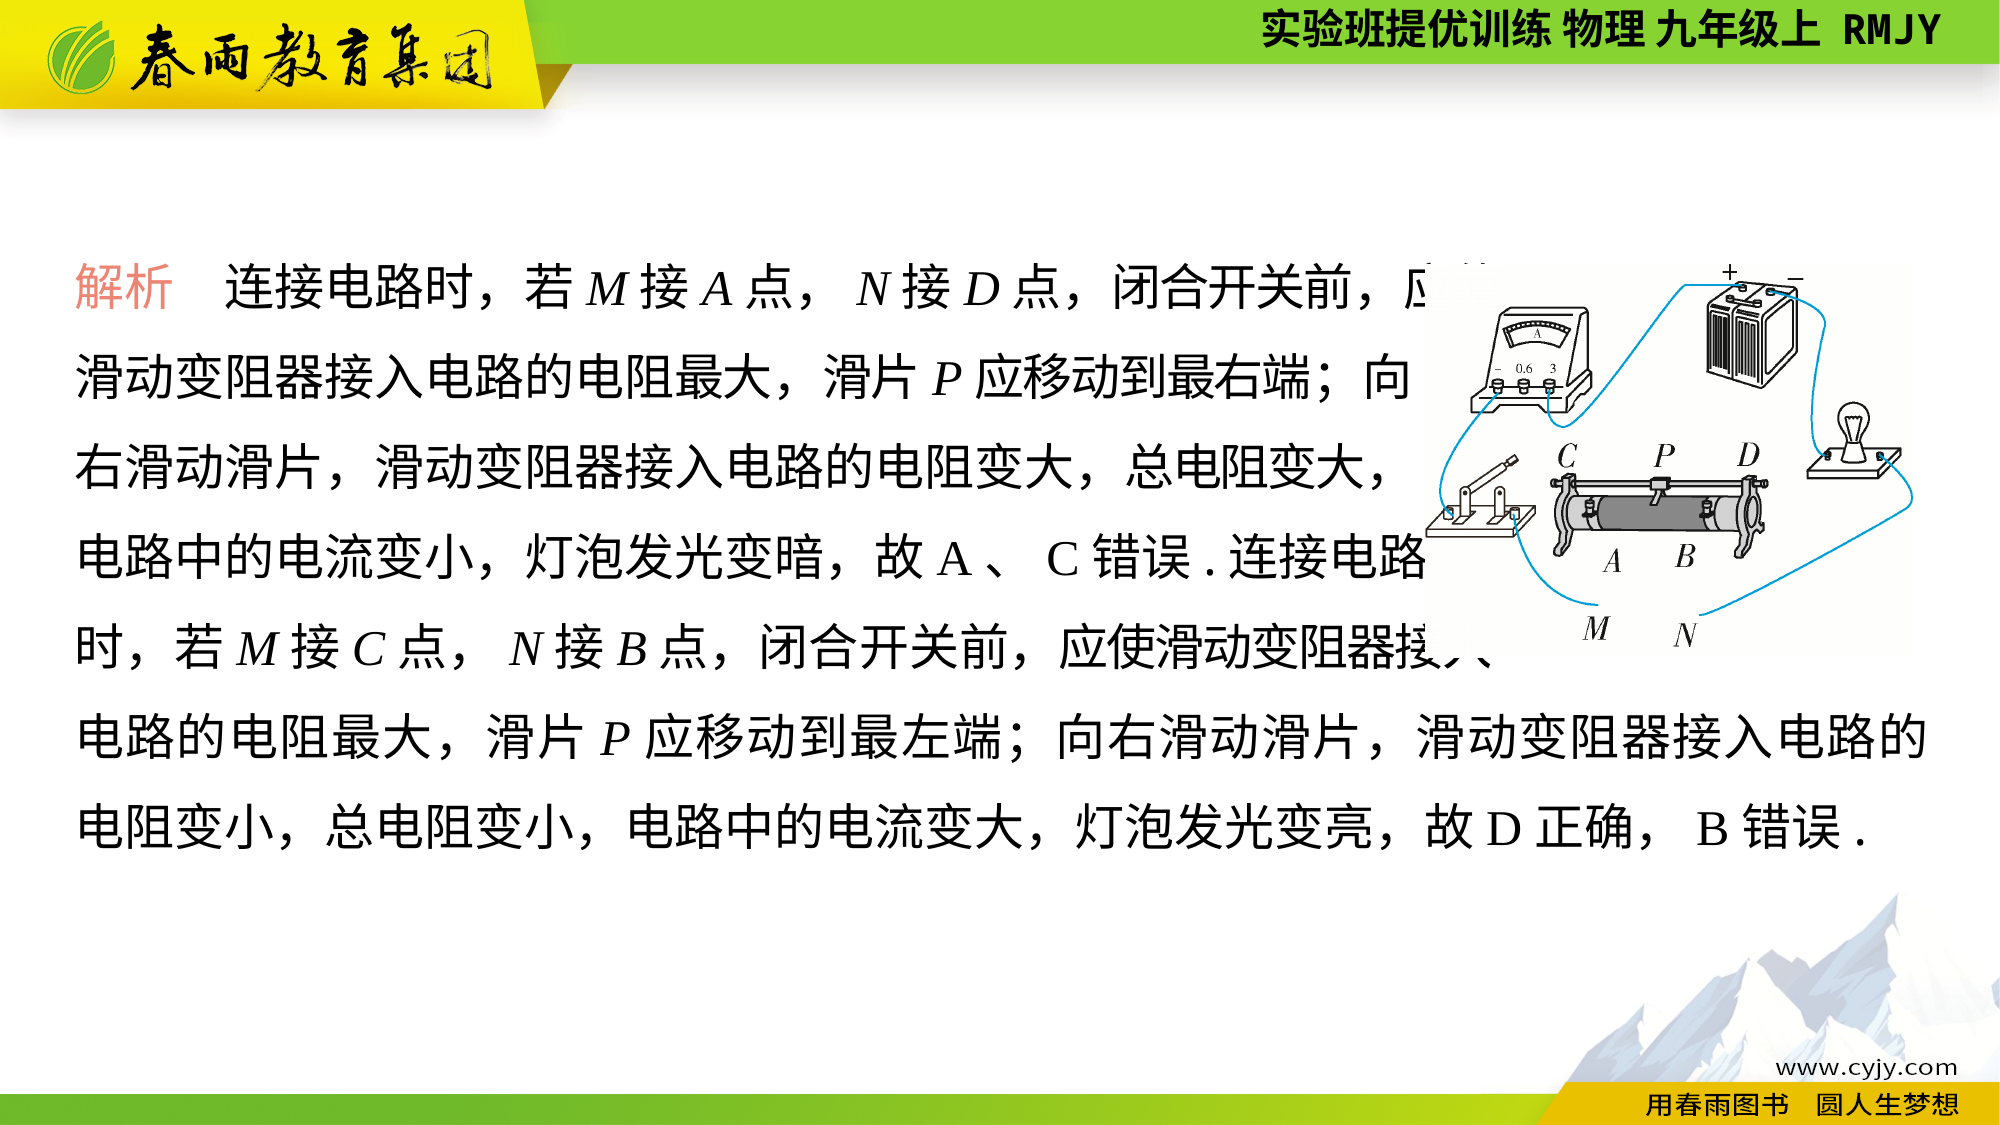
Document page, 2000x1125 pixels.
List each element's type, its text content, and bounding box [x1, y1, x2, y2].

picture [0, 0, 2000, 1125]
list 解析 连接电路时，若M接A点，N接D点，闭合开关前，应使 滑动变阻器接入电路的电阻最大，滑片P应移动到最右端；向 右滑动滑片，滑动变阻器接入电路的电阻变大，总电阻变大， 电路中的电流变小，灯泡发光变暗，故A、C错误.连接电路 时，若M接C点，N接B点，闭合开关前，应使滑动变阻器接入 电路的电阻最大，滑片P应移动到最左端；向右滑动滑片，滑动变阻器接入电路的电阻变小，总电阻变小，电路中的电流变大，灯泡发光变亮，故D正确，B错误. [59, 218, 1944, 858]
